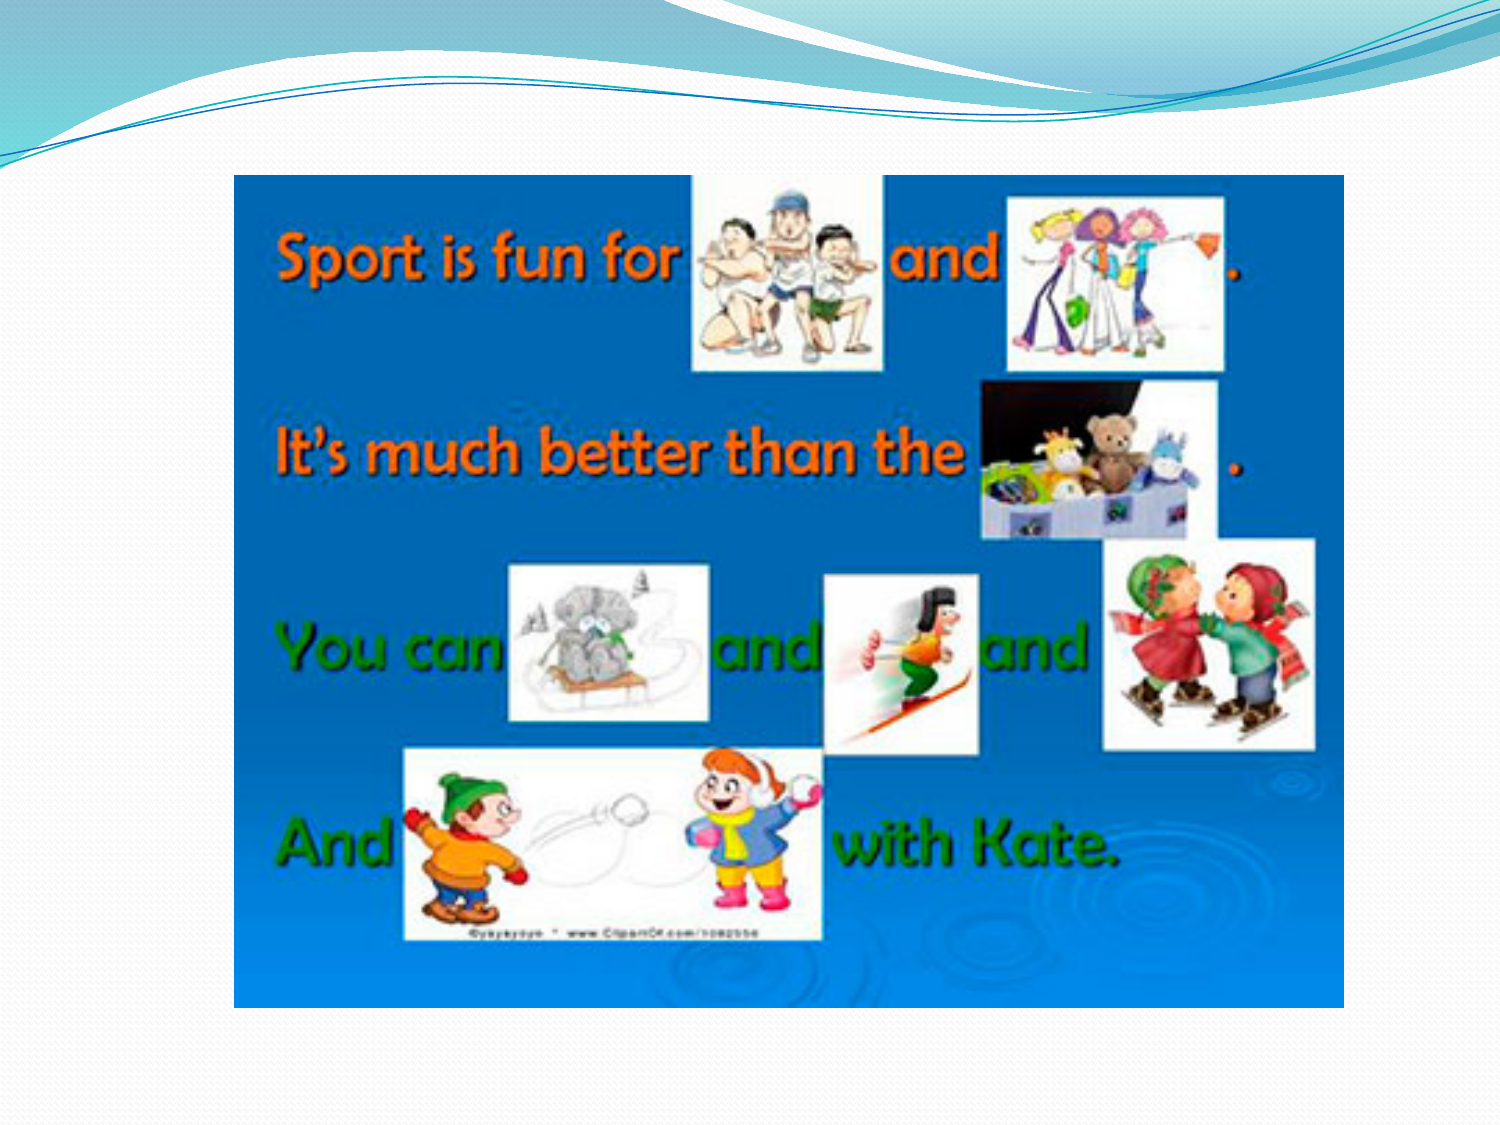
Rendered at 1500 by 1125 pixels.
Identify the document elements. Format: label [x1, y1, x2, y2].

picture [234, 175, 1344, 1008]
